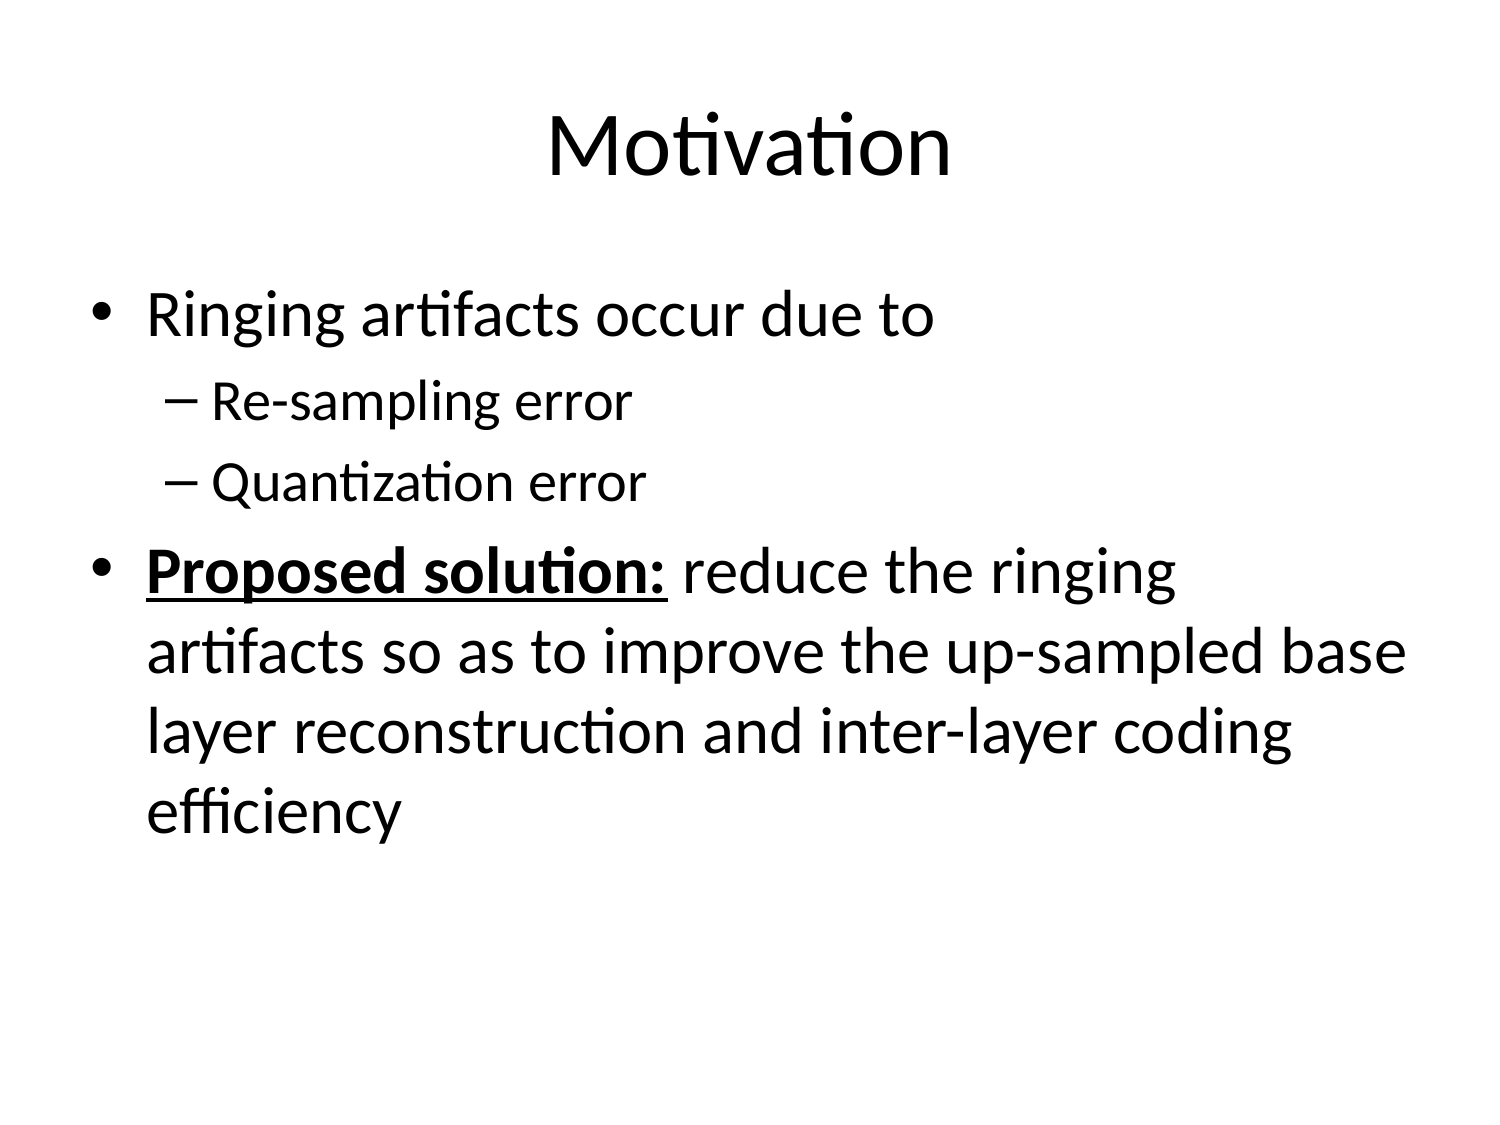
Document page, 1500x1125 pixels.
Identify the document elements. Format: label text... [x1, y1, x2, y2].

list Ringing artifacts occur due to Re-sampling error Quantization error Proposed solution: reduce the ringing artifacts so as to improve the up-sampled base layer reconstruction and inter-layer coding efficiency [75, 262, 1425, 1005]
title Motivation [75, 45, 1425, 233]
